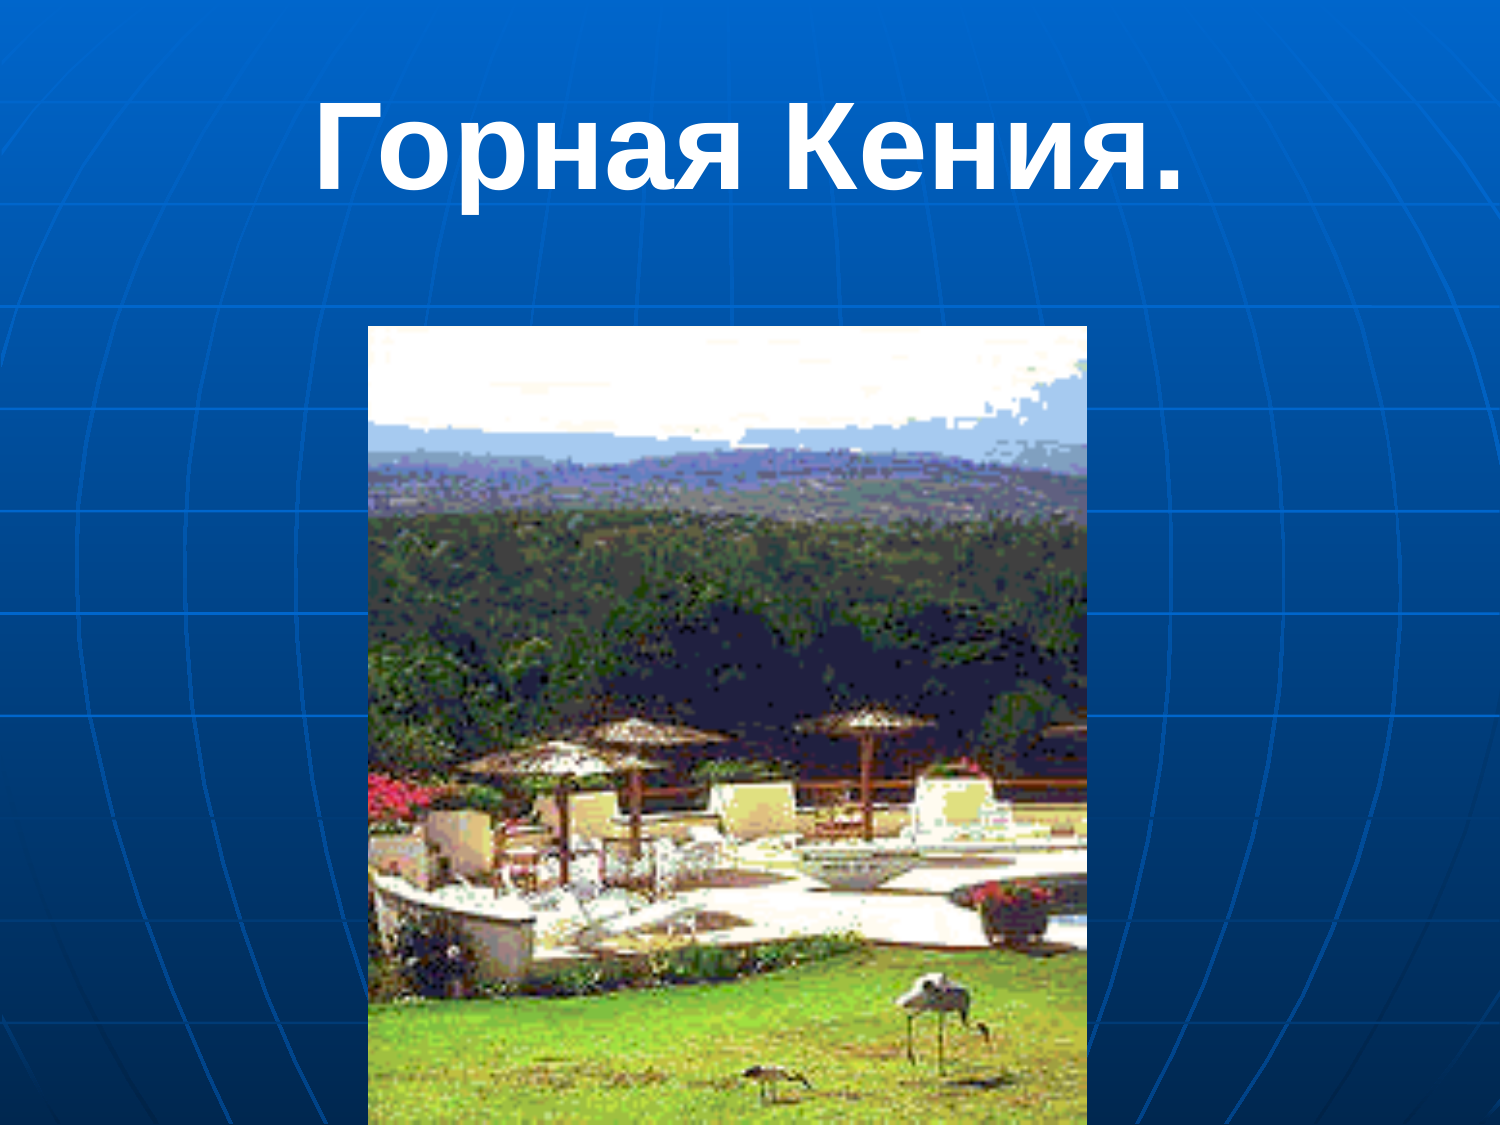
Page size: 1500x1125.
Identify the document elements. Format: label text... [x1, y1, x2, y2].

title Горная Кения. [74, 45, 1426, 233]
picture [368, 326, 1087, 1125]
